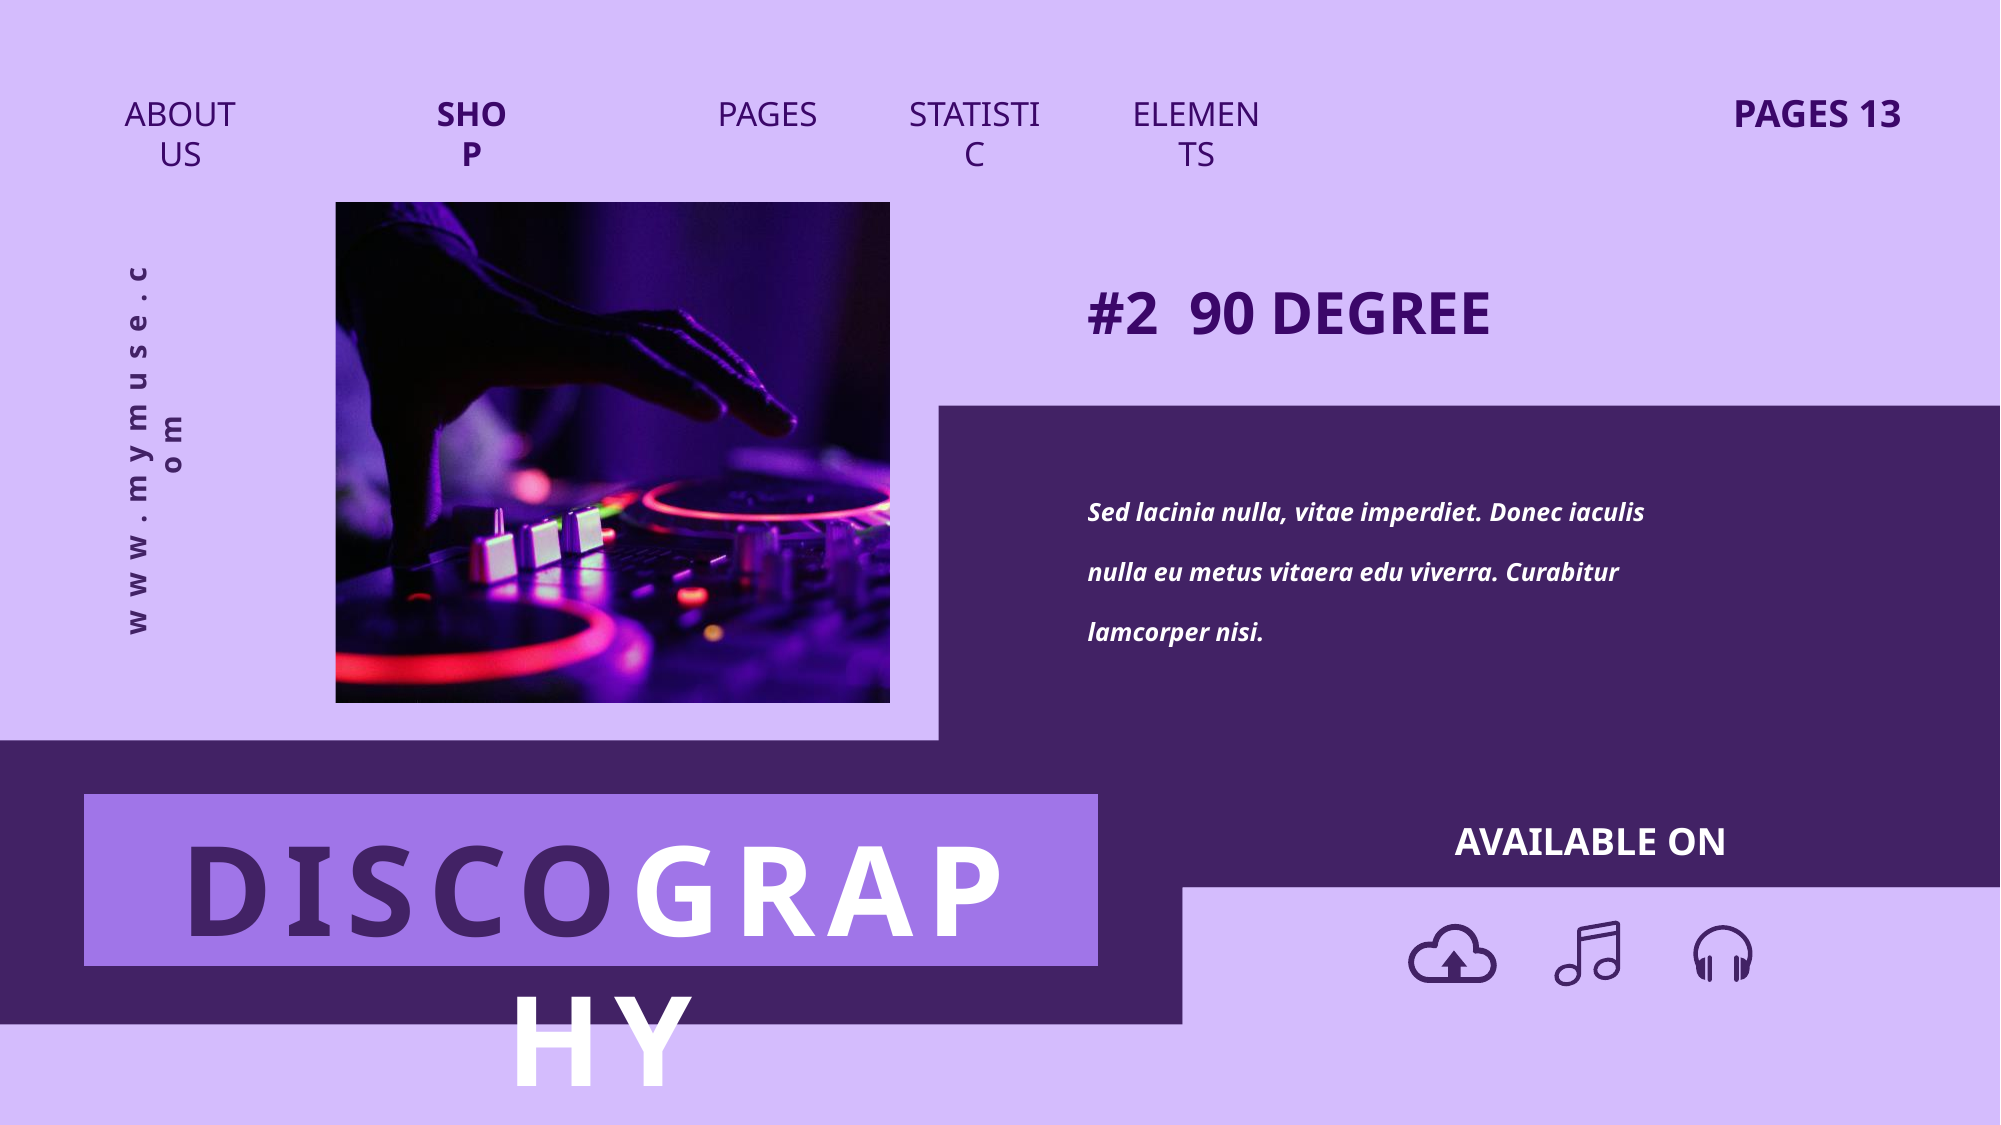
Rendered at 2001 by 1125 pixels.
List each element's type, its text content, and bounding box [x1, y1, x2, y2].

text_box PAGES 13 [1718, 82, 1917, 143]
text_box AVAILABLE ON [1389, 765, 1793, 871]
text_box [95, 86, 1285, 142]
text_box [84, 794, 1098, 971]
text_box [0, 739, 1184, 1025]
text_box [937, 405, 2000, 887]
text_box Sed lacinia nulla, vitae imperdiet. Donec iaculis nulla eu metus vitaera edu viverra. Curabitur lamcorper nisi. [1072, 459, 1689, 654]
text_box [0, 0, 2000, 739]
text_box www.mymuse.com [109, 224, 195, 666]
text_box [0, 1025, 2000, 1125]
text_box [1182, 887, 2000, 1034]
picture [335, 202, 890, 703]
text_box #2 90 DEGREE [1072, 268, 1732, 354]
